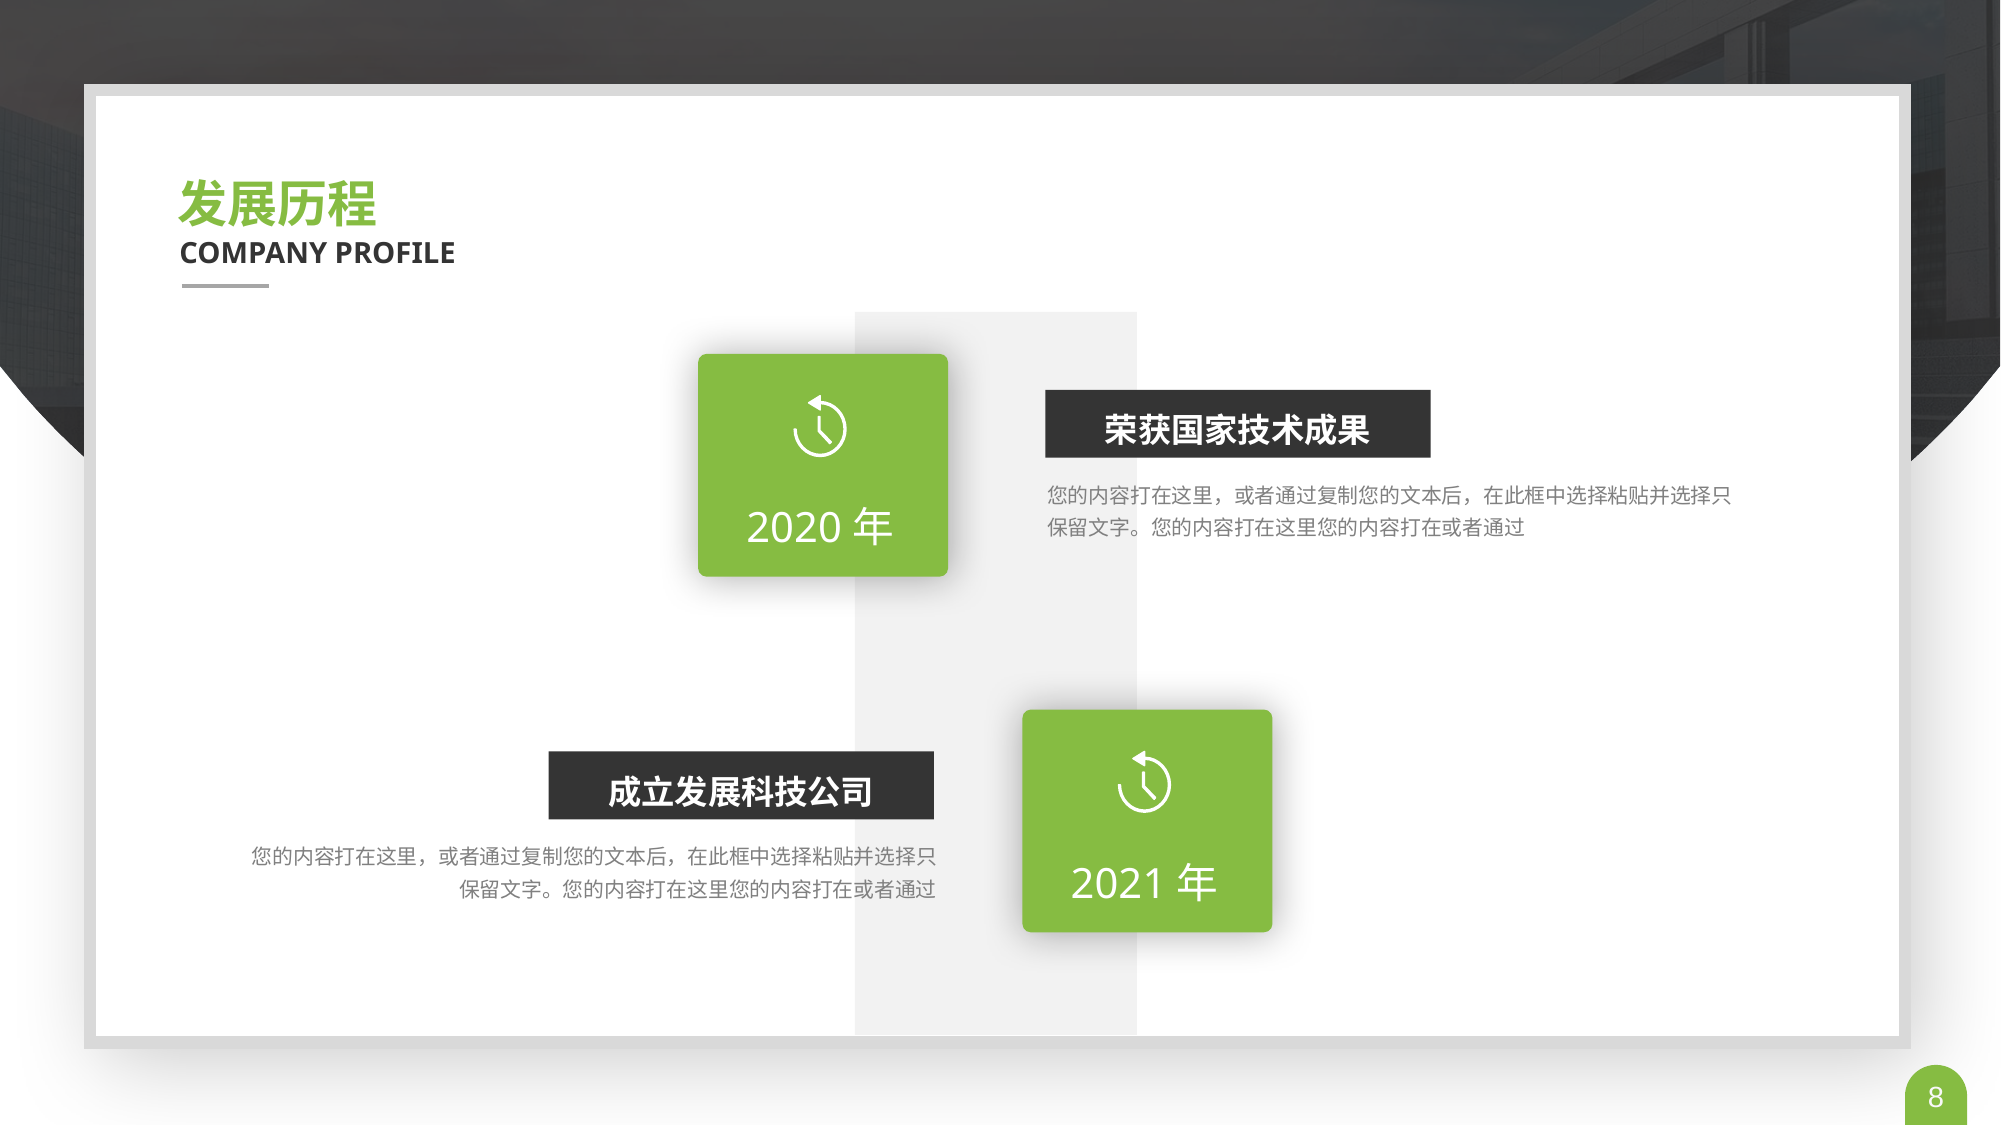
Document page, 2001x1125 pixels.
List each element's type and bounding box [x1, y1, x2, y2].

text_box [162, 146, 749, 312]
text_box [854, 311, 1138, 1036]
text_box [1022, 709, 1273, 933]
text_box [243, 751, 937, 903]
text_box [698, 353, 949, 577]
text_box [1045, 389, 1740, 541]
